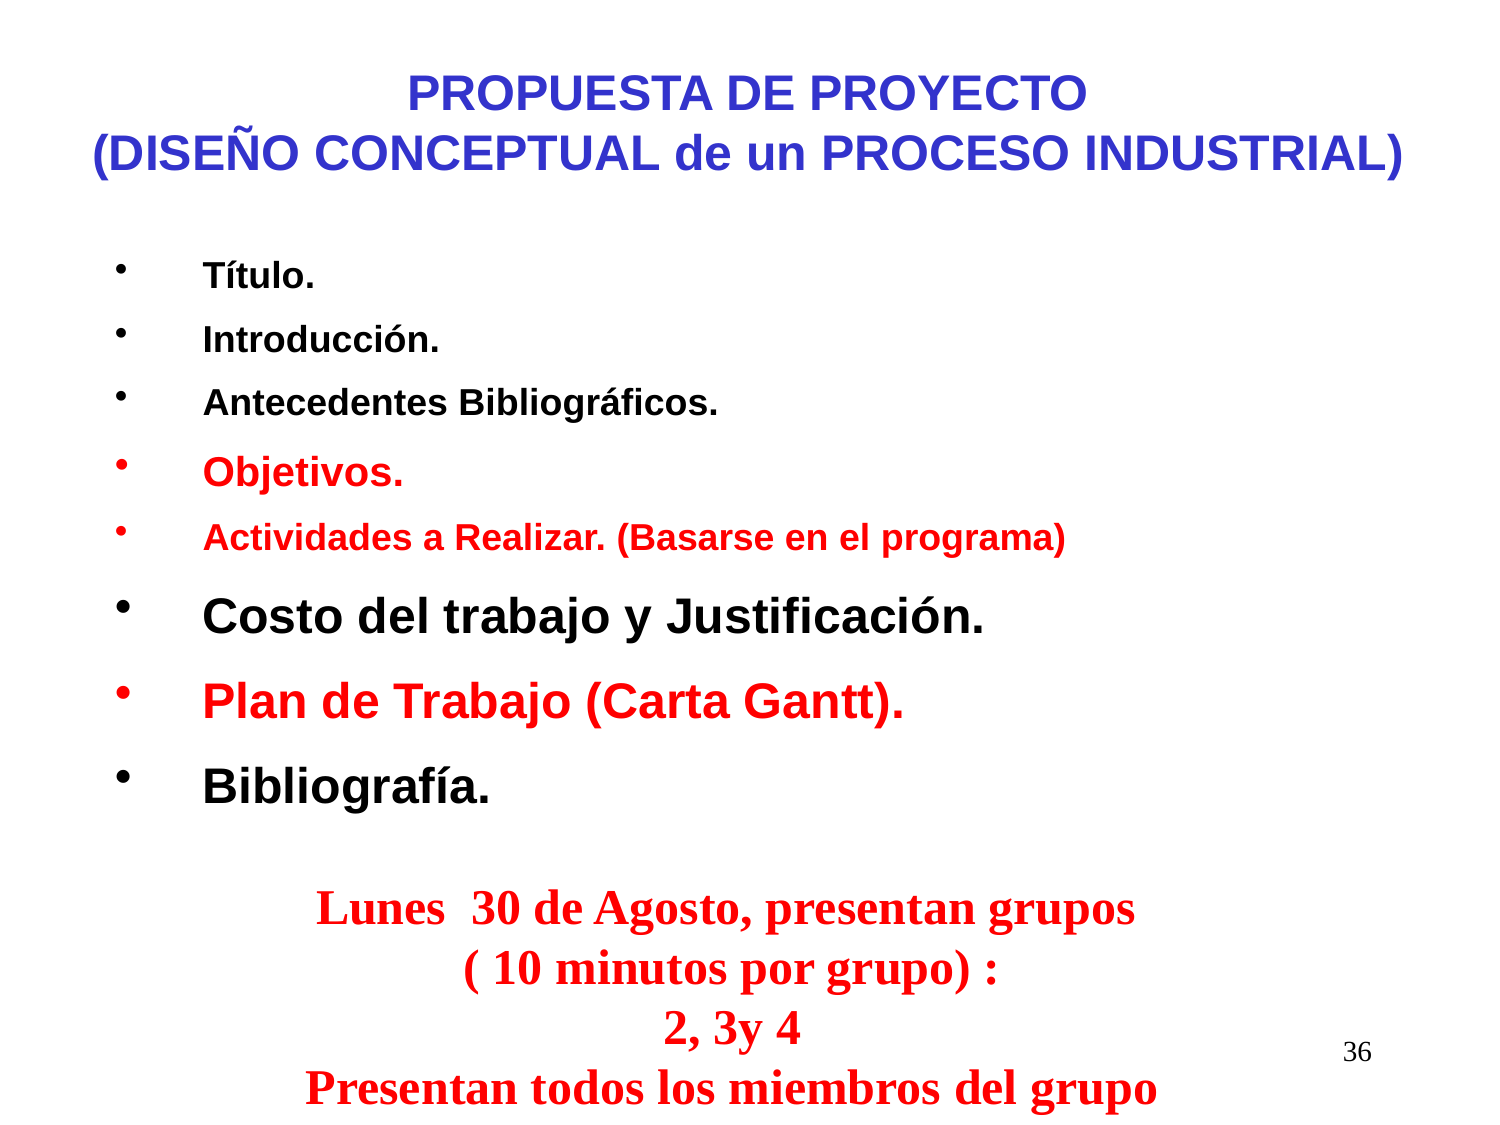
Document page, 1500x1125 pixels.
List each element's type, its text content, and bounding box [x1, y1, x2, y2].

text_box Título. Introducción. Antecedentes Bibliográficos. Objetivos. Actividades a Realizar. (Basarse en el programa) Costo del trabajo y Justificación. Plan de Trabajo (Carta Gantt). Bibliografía. [100, 243, 1400, 821]
text_box Lunes 30 de Agosto, presentan grupos ( 10 minutos por grupo) : 2, 3y 4 Presentan todos los miembros del grupo [88, 867, 1376, 1123]
text_box PROPUESTA DE PROYECTO (DISEÑO CONCEPTUAL de un PROCESO INDUSTRIAL) [77, 52, 1420, 188]
slide_number 36 [1074, 1024, 1388, 1101]
